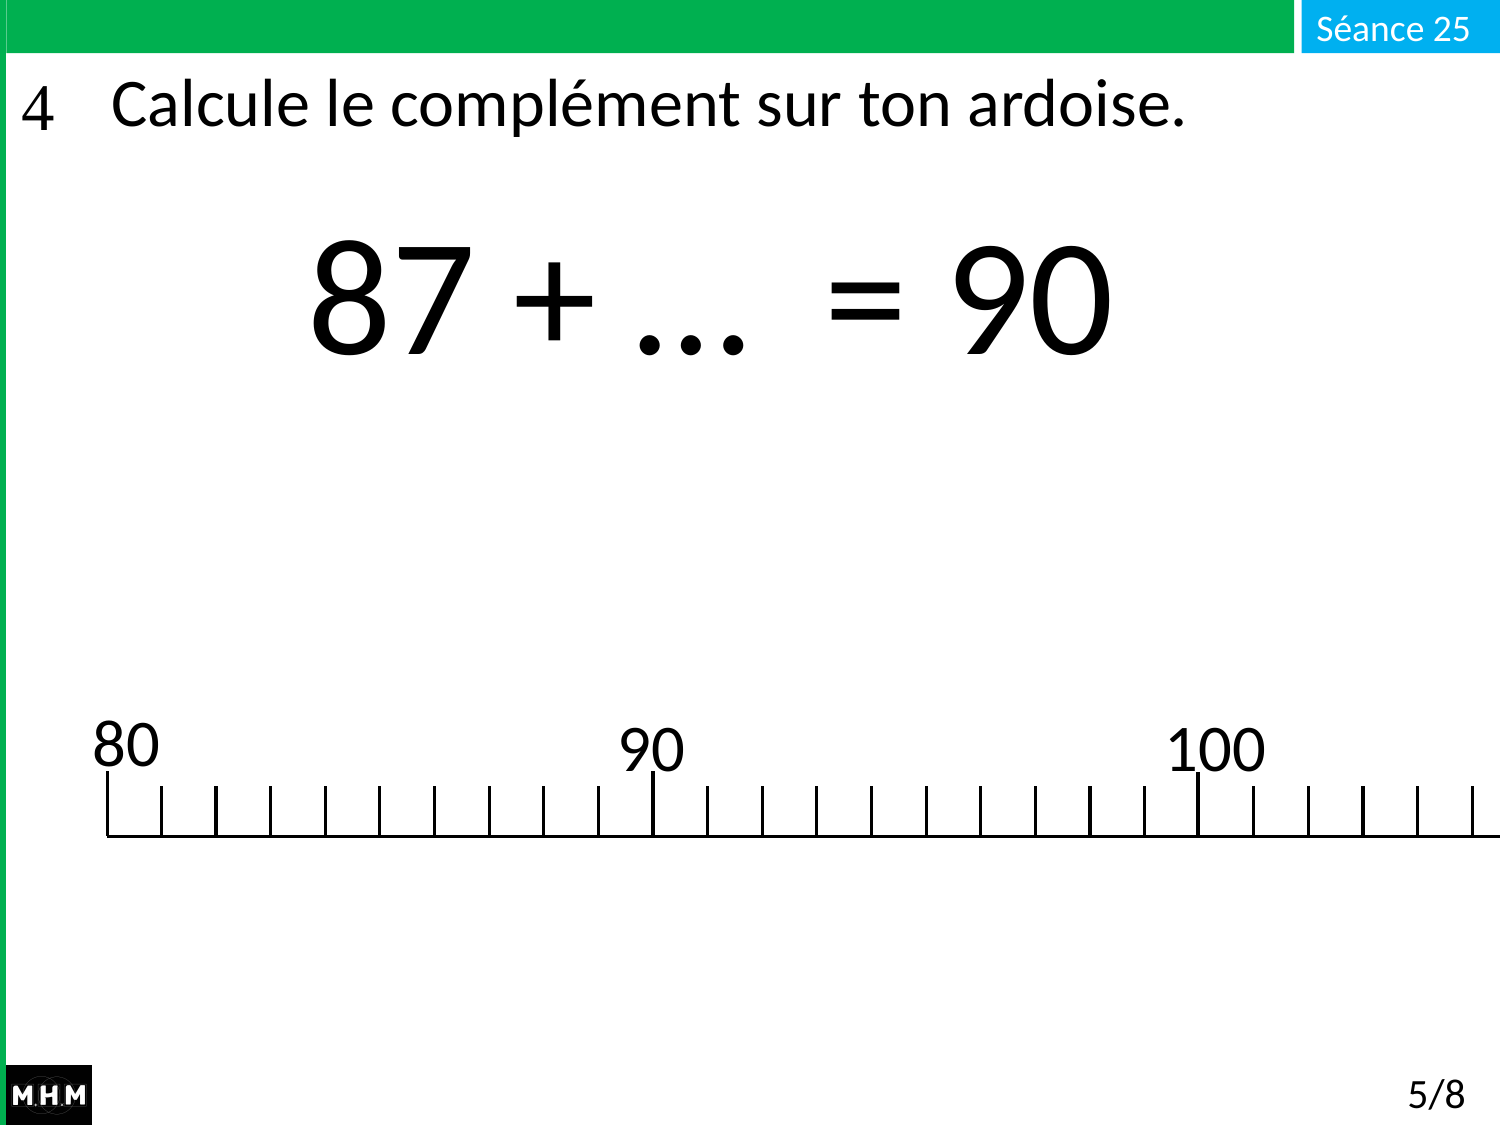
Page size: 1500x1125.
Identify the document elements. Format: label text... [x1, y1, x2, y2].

text_box 87 + … = 90 [292, 180, 1227, 396]
title Calcule le complément sur ton ardoise. [96, 60, 1391, 150]
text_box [77, 692, 1500, 838]
picture [6, 1065, 92, 1125]
list 5/8 [1373, 1064, 1500, 1125]
